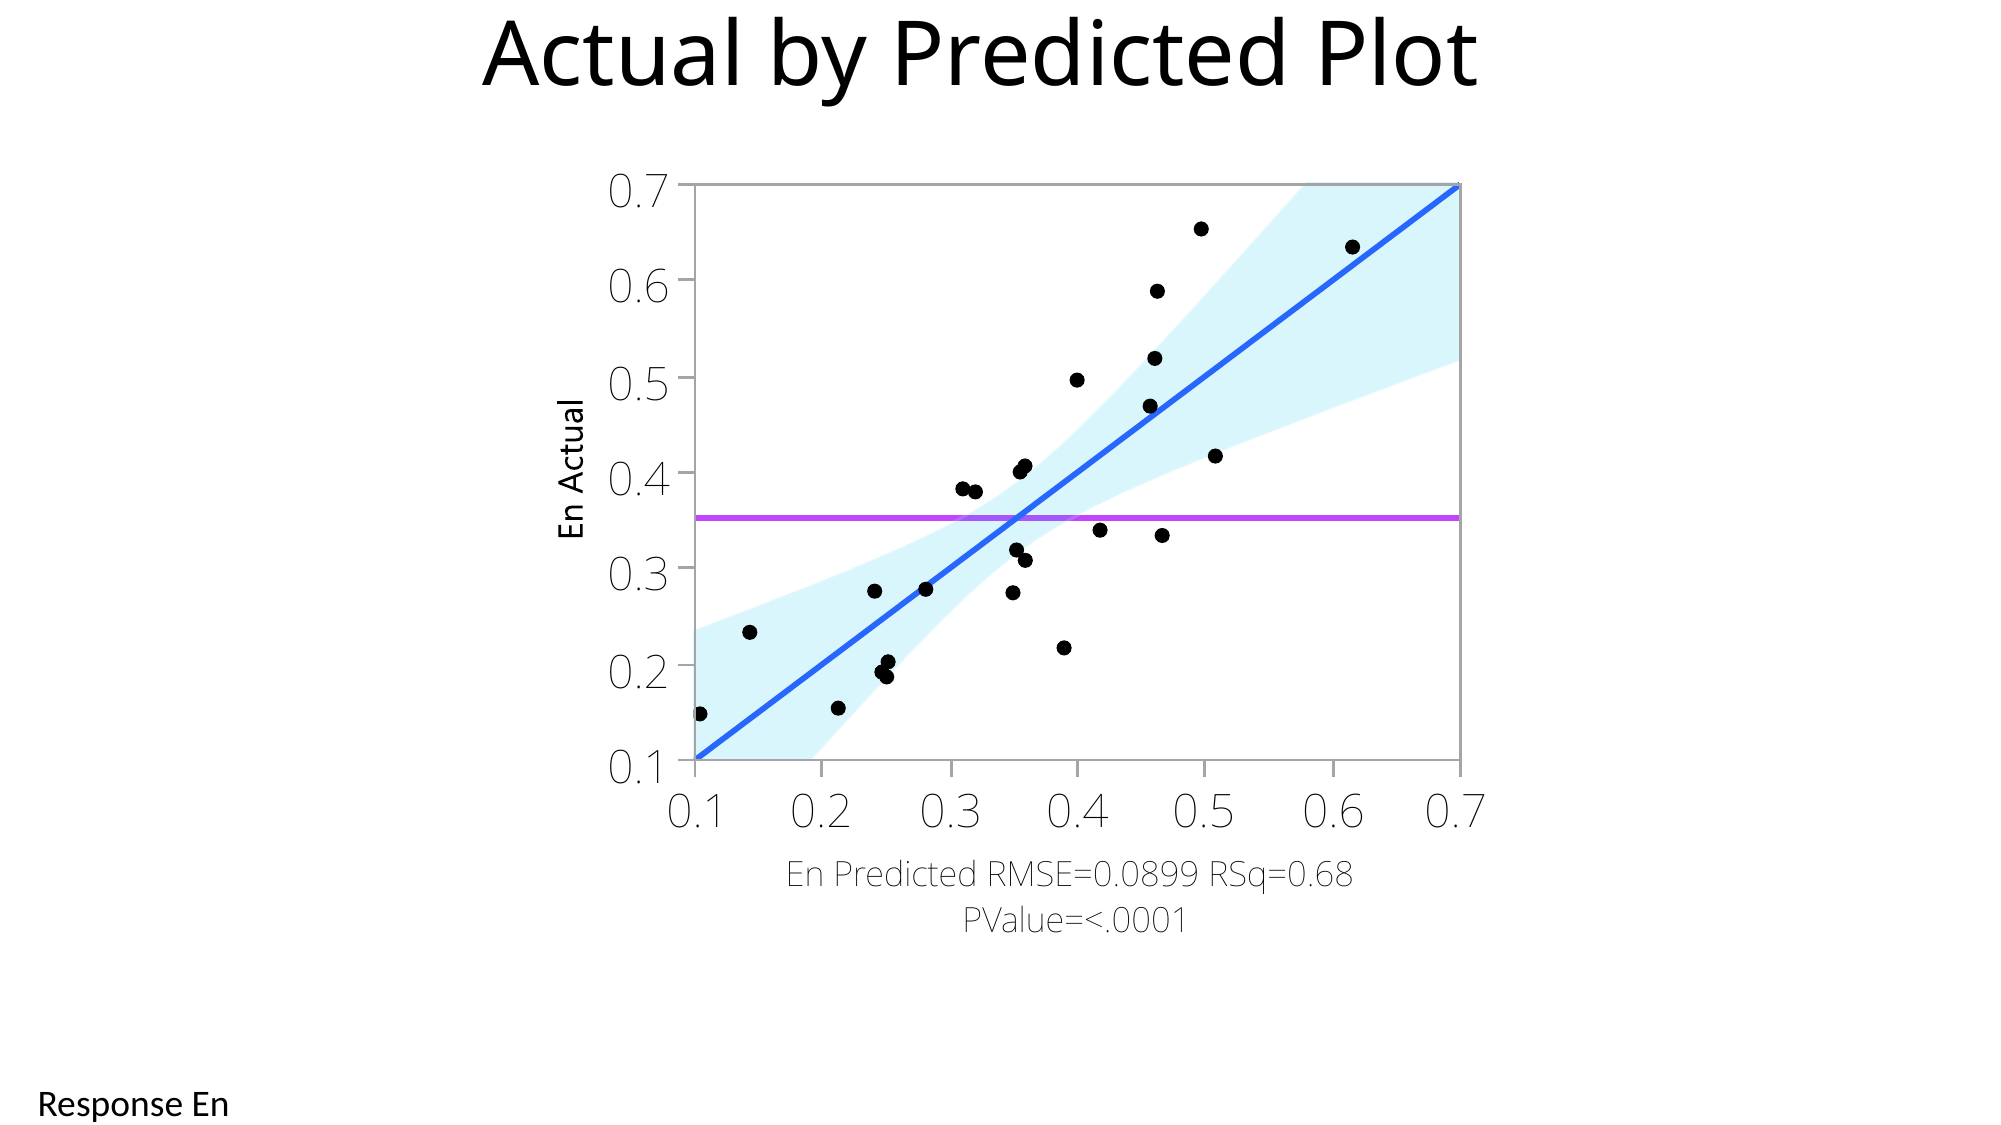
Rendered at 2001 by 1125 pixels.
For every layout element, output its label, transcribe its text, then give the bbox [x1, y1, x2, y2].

text_box Response En [37, 1079, 231, 1125]
picture [528, 158, 1510, 971]
title Actual by Predicted Plot [0, 0, 1963, 113]
